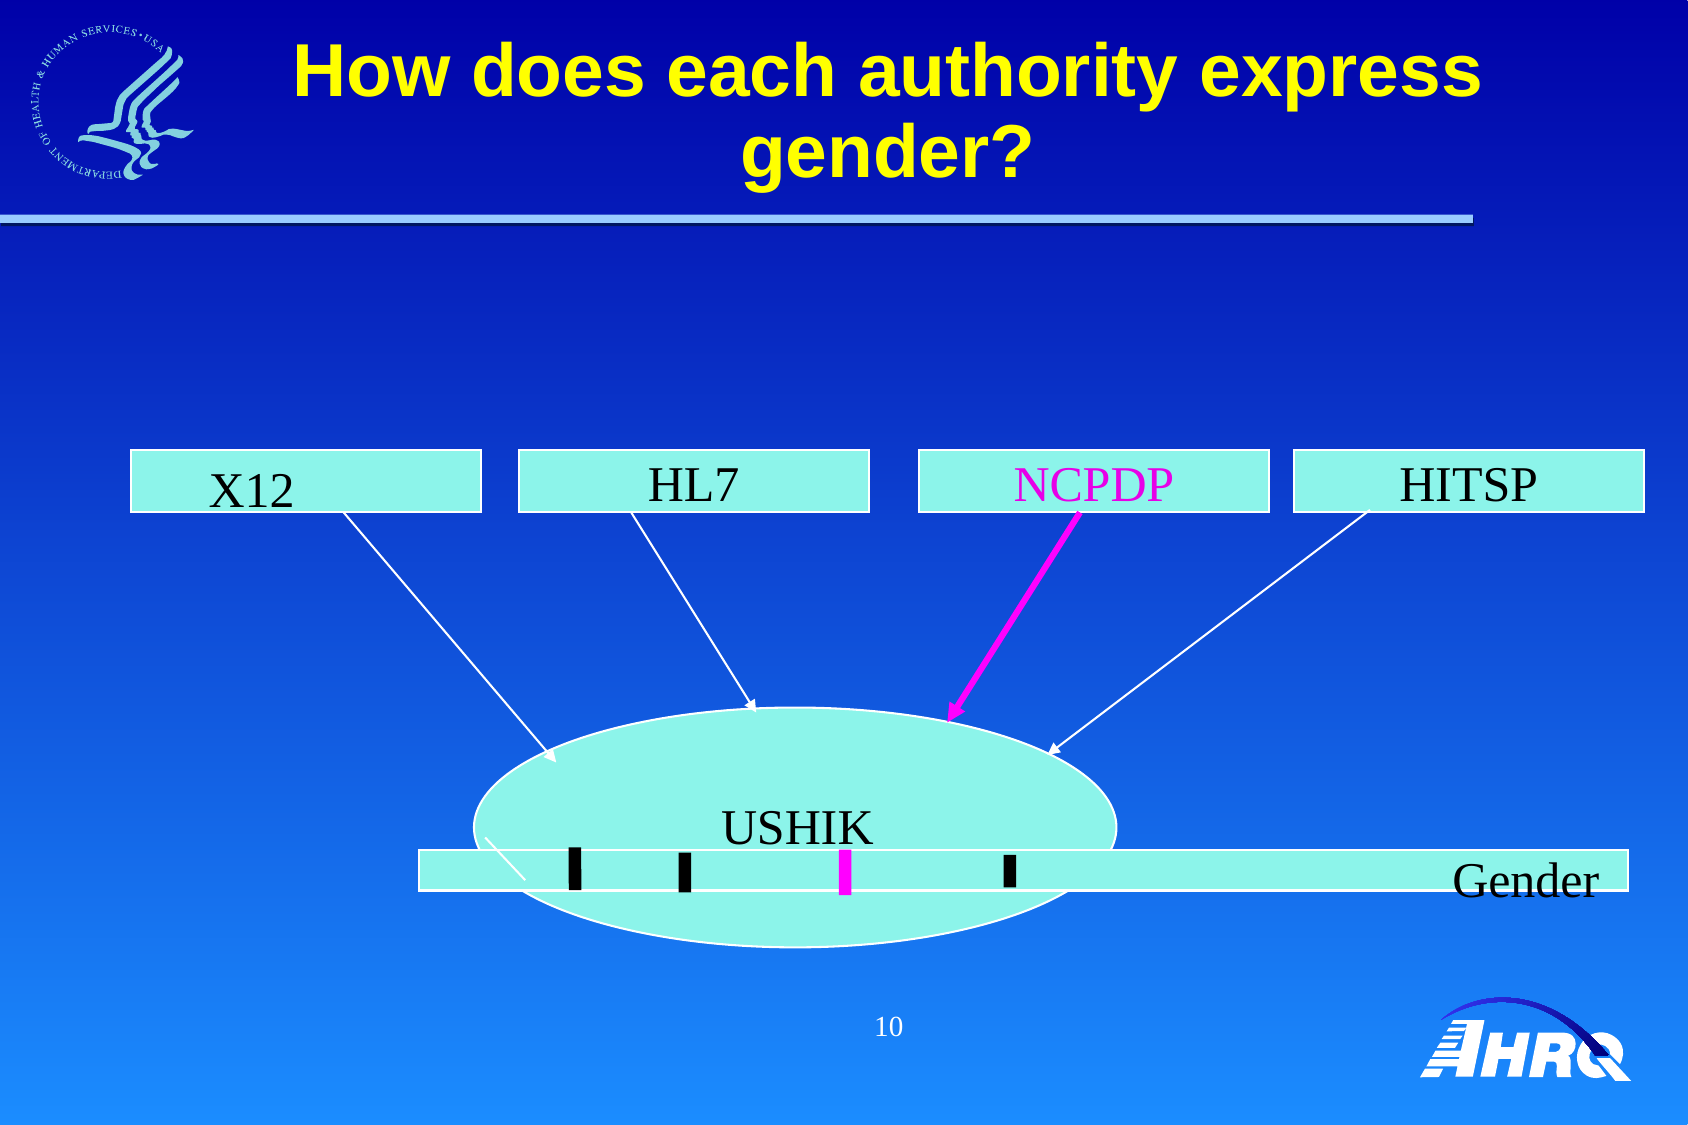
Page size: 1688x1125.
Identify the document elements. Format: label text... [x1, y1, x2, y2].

slide_number 10 [468, 999, 919, 1079]
title How does each authority express gender? [210, 56, 1566, 202]
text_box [131, 449, 1688, 948]
